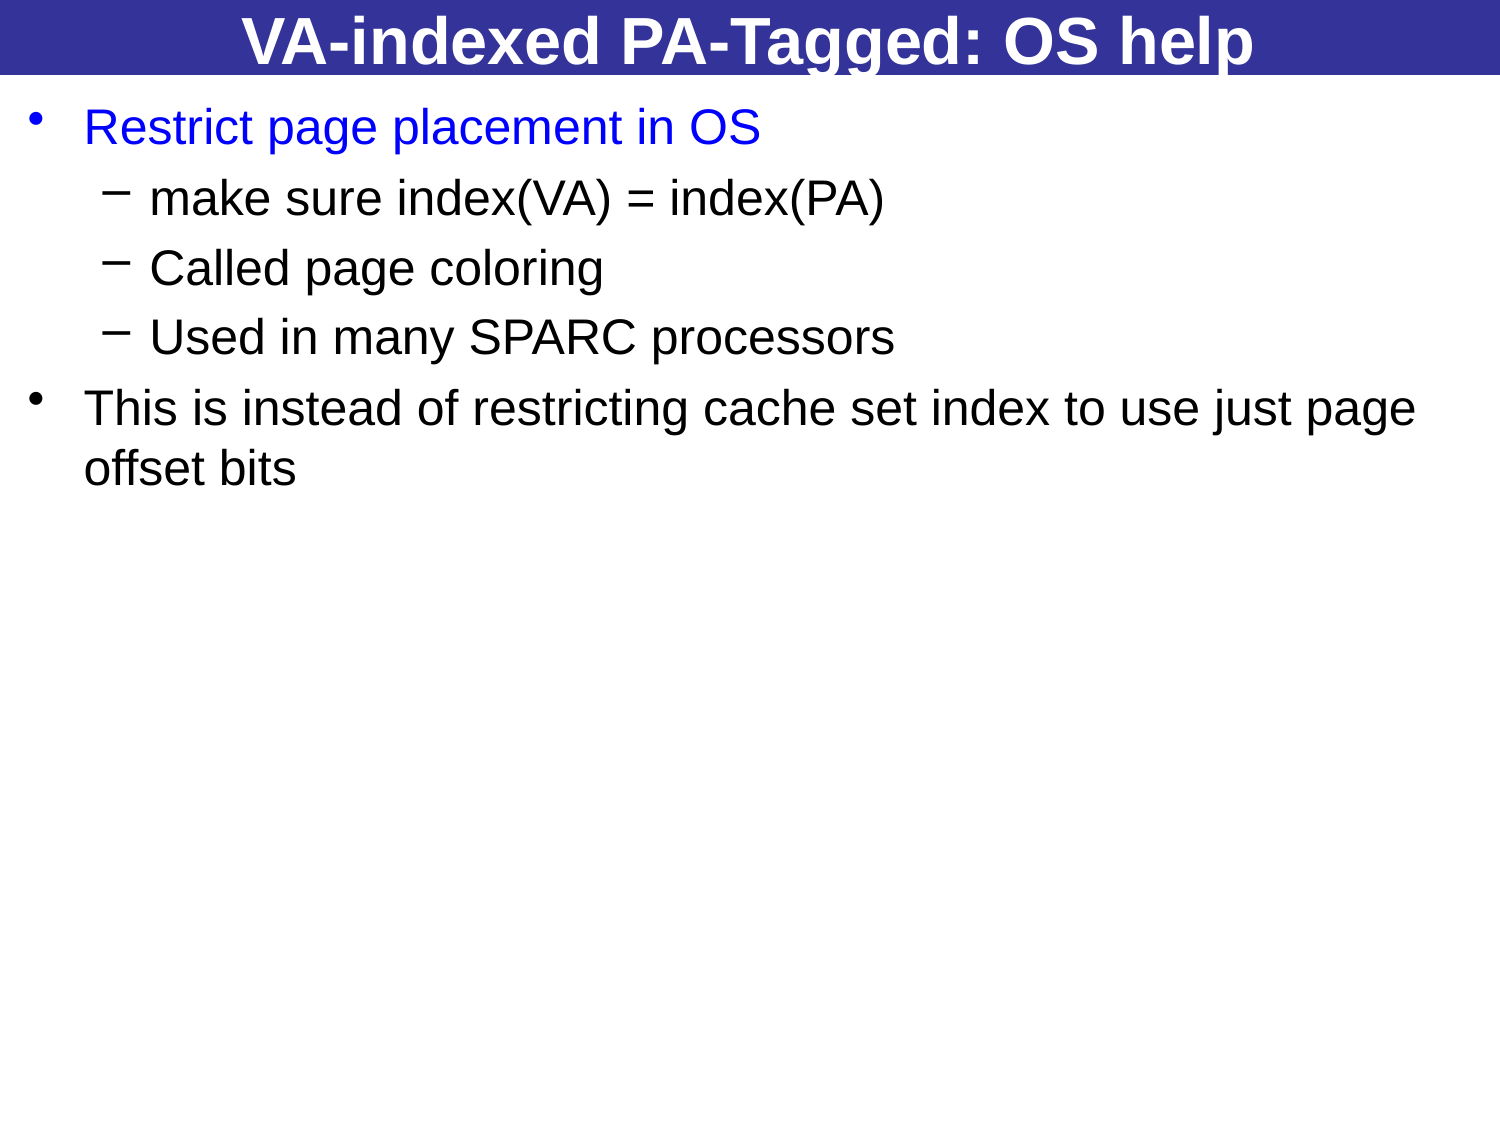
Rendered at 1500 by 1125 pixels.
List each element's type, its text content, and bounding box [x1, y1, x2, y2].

title VA-indexed PA-Tagged: OS help [0, 0, 1500, 75]
list Restrict page placement in OS make sure index(VA) = index(PA) Called page coloring Used in many SPARC processors This is instead of restricting cache set index to use just page offset bits [12, 87, 1488, 1088]
